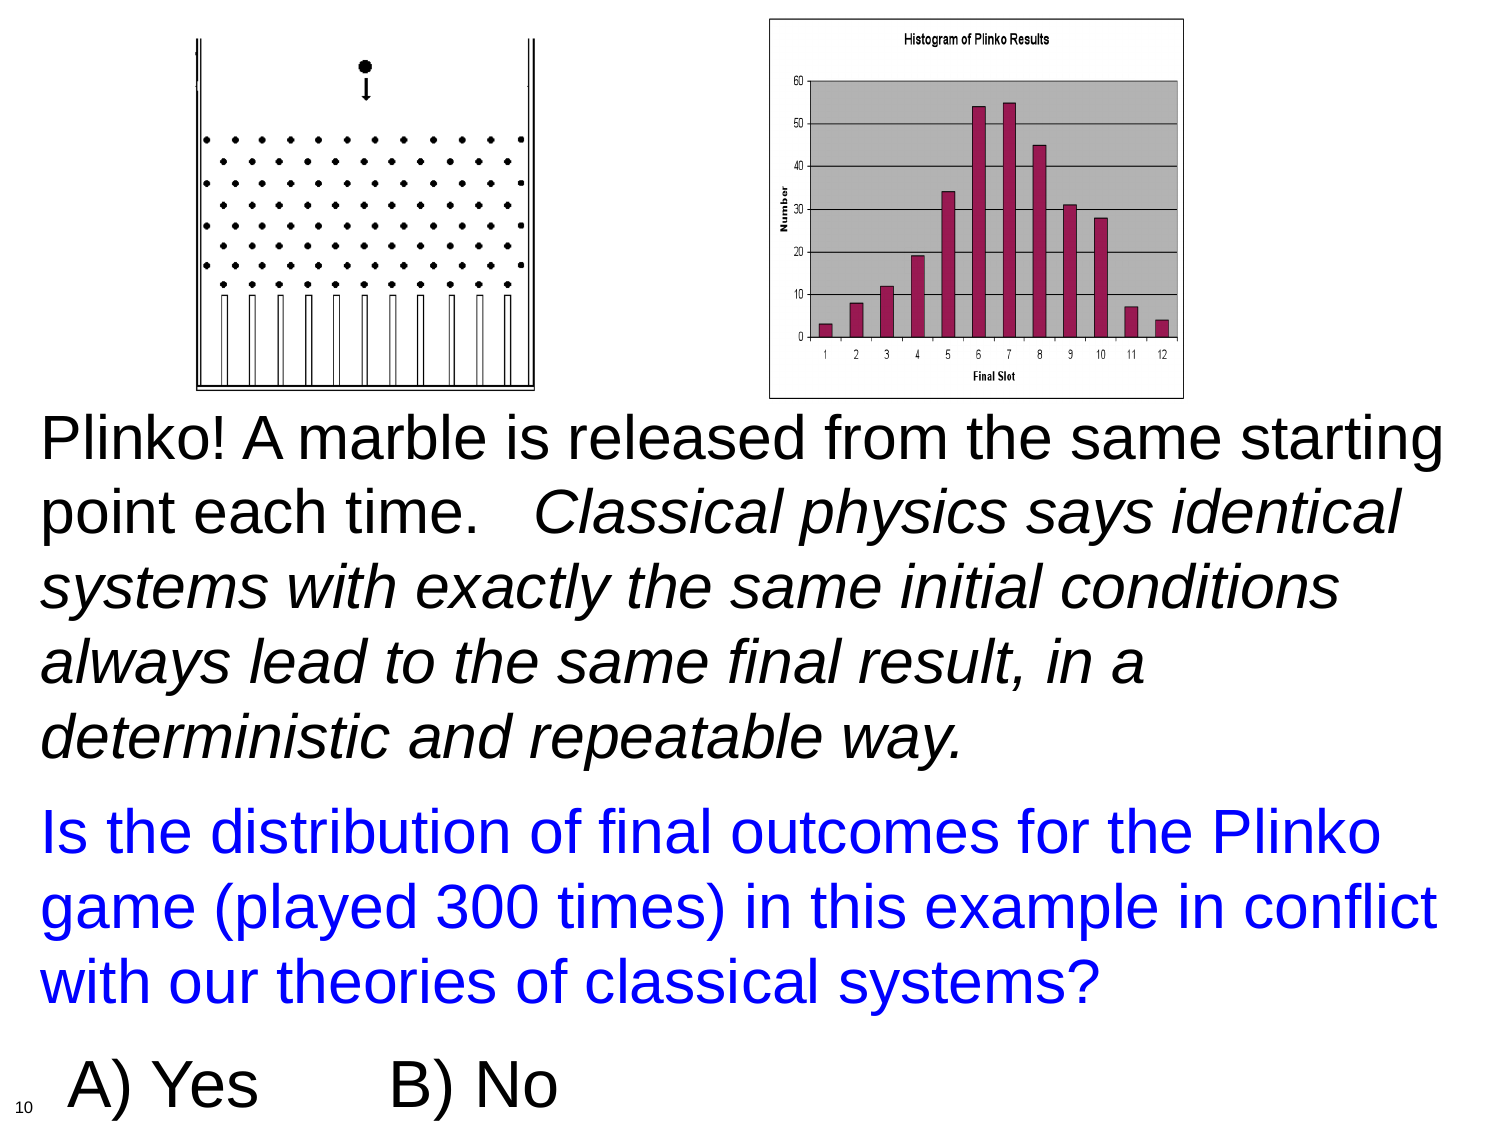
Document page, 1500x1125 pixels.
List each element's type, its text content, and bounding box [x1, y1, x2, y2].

text_box 10 [0, 1089, 65, 1125]
title Plinko! A marble is released from the same starting point each time. Classical physics says identical systems with exactly the same initial conditions always lead to the same final result, in a deterministic and repeatable way. Is the distribution of final outcomes for the Plinko game (played 300 times) in this example in conflict with our theories of classical systems? [25, 387, 1469, 1026]
picture [99, 36, 595, 401]
picture [766, 14, 1188, 404]
list A) Yes B) No [52, 1033, 1328, 1099]
